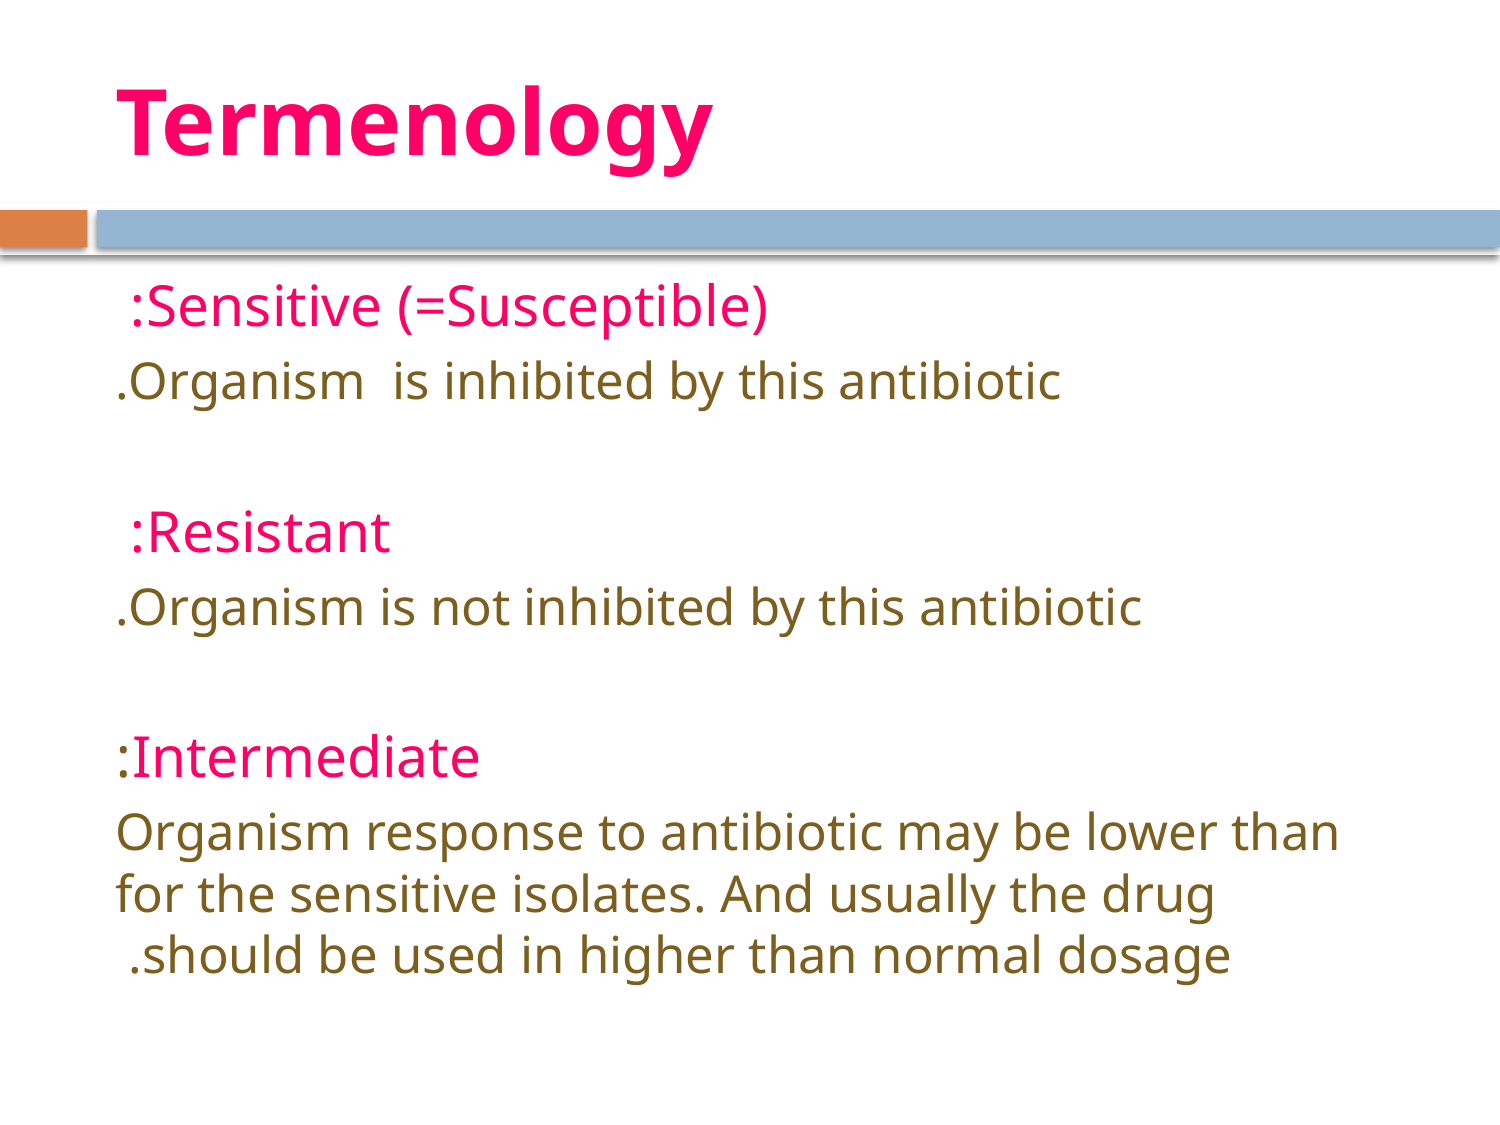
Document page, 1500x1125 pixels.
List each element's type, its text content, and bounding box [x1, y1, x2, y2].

title Termenology [100, 37, 1438, 200]
list Sensitive (=Susceptible): Organism is inhibited by this antibiotic. Resistant: Organism is not inhibited by this antibiotic. Intermediate: Organism response to antibiotic may be lower than for the sensitive isolates. And usually the drug should be used in higher than normal dosage. [100, 262, 1438, 1000]
